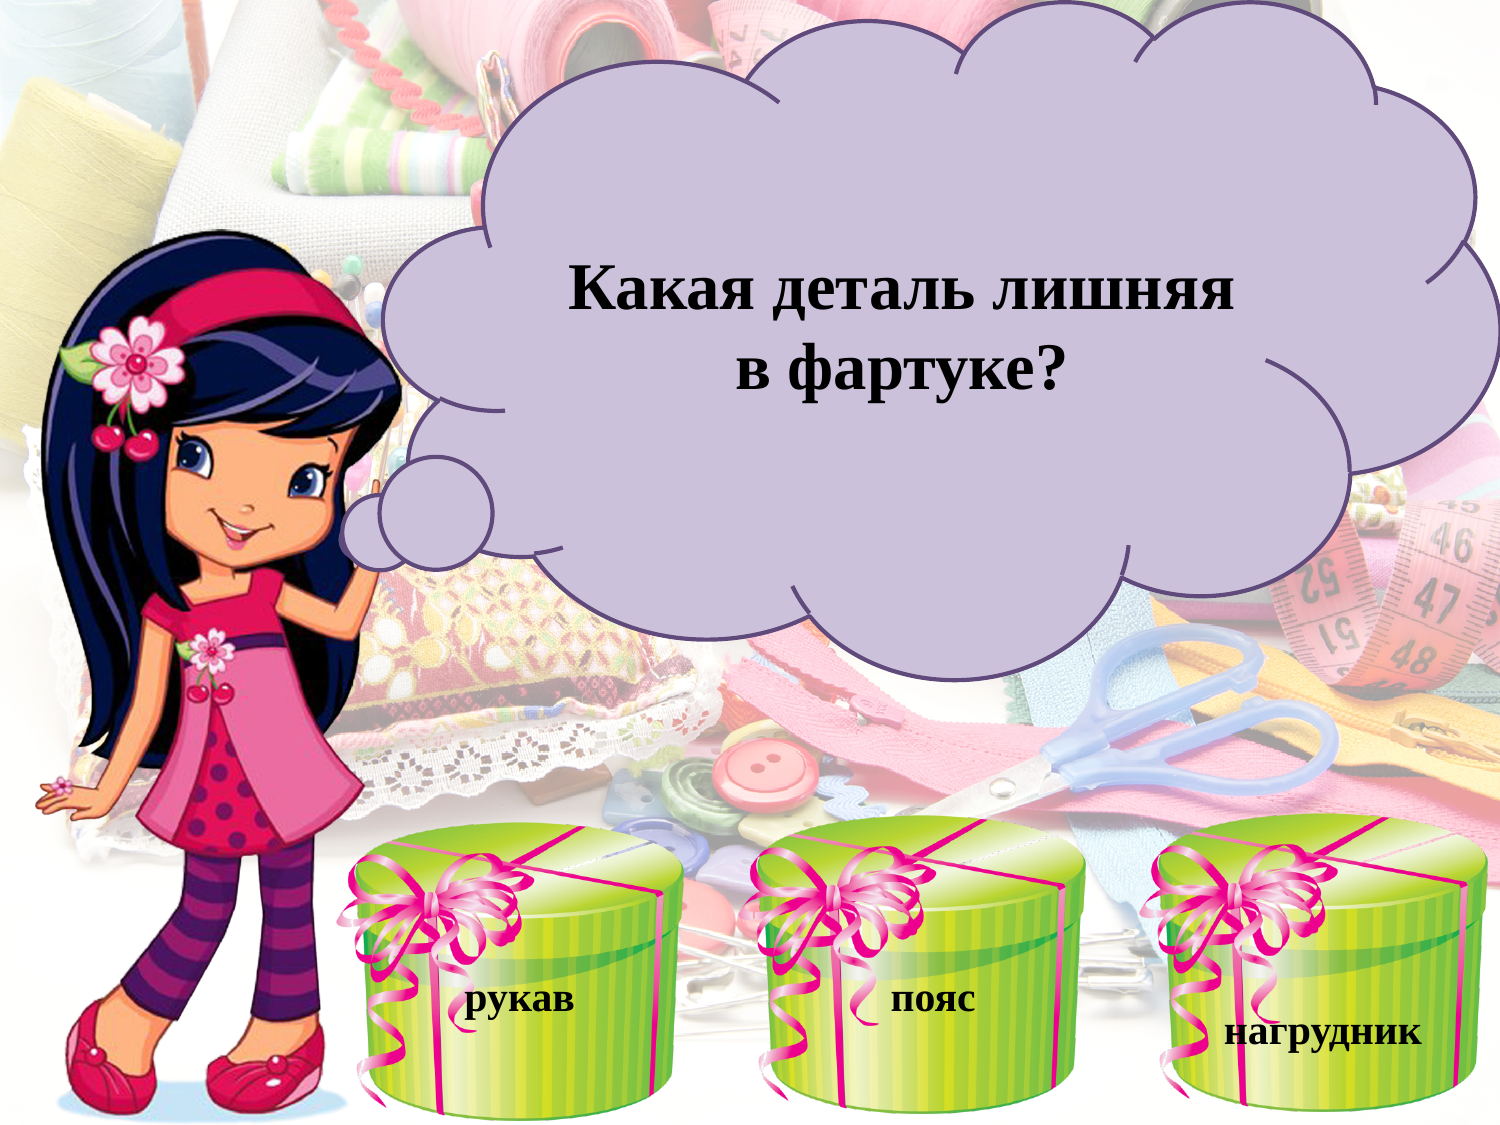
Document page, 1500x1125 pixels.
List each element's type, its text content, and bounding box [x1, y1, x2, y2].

text_box [726, 809, 1489, 1125]
picture [1139, 813, 1488, 1112]
text_box Какая деталь лишняя в фартуке? [415, 0, 1500, 683]
picture [737, 814, 1086, 1114]
picture [29, 229, 685, 1125]
text_box [415, 778, 726, 1125]
